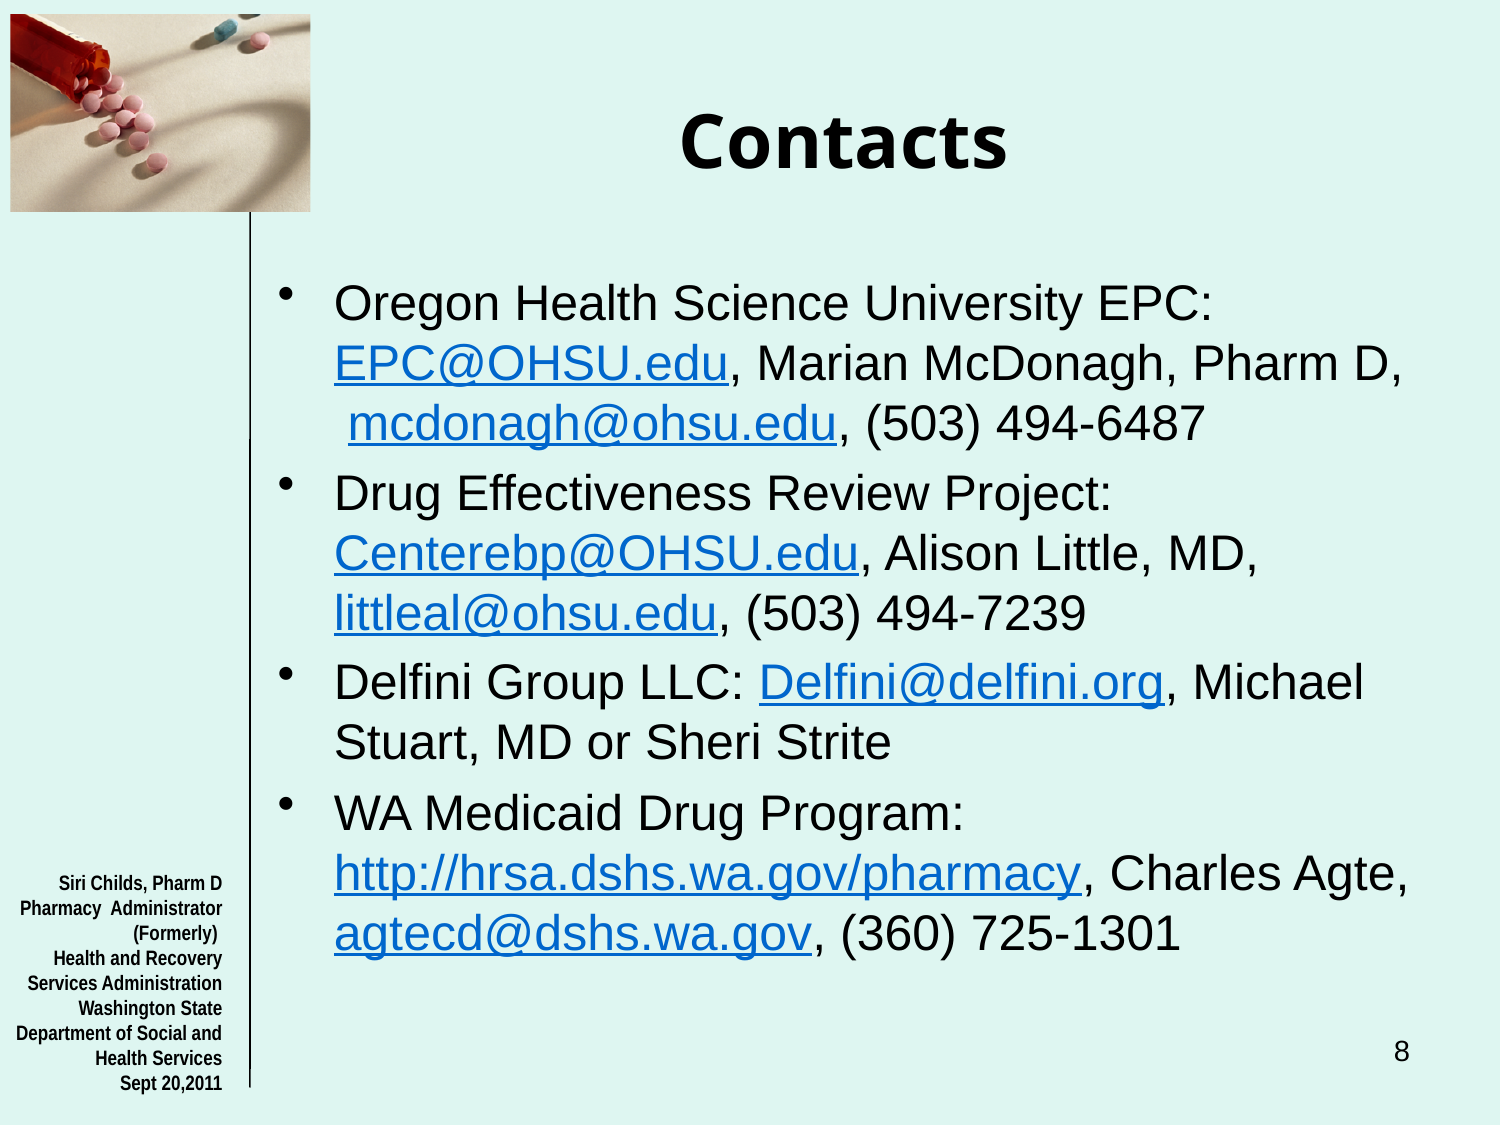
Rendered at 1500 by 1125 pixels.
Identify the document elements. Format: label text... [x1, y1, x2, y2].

slide_number 8 [1349, 1024, 1426, 1103]
picture [10, 14, 311, 212]
list Oregon Health Science University EPC: EPC@OHSU.edu, Marian McDonagh, Pharm D, mcdonagh@ohsu.edu, (503) 494-6487 Drug Effectiveness Review Project: Centerebp@OHSU.edu, Alison Little, MD, littleal@ohsu.edu, (503) 494-7239 Delfini Group LLC: Delfini@delfini.org, Michael Stuart, MD or Sheri Strite WA Medicaid Drug Program: http://hrsa.dshs.wa.gov/pharmacy, Charles Agte, agtecd@dshs.wa.gov, (360) 725-1301 [262, 262, 1426, 1006]
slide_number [0, 837, 238, 1091]
title Contacts [262, 44, 1426, 233]
